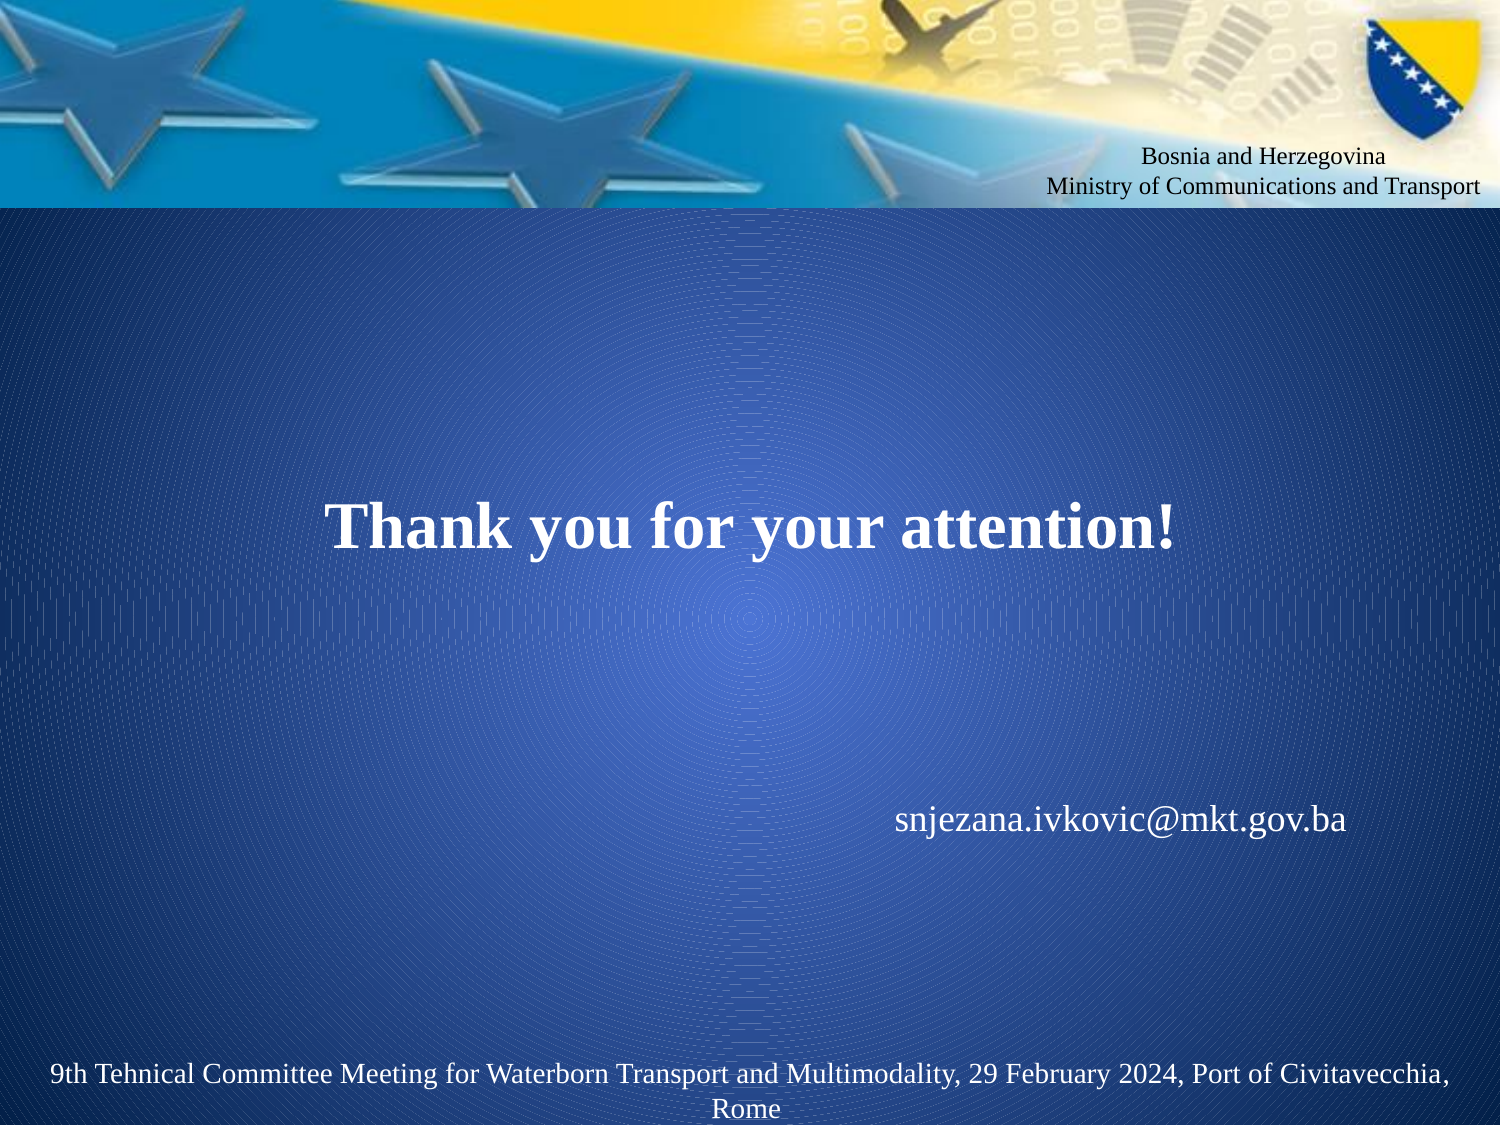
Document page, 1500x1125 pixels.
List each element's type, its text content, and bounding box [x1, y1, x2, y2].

text_box 9th Tehnical Committee Meeting for Waterborn Transport and Multimodality, 29 February 2024, Port of Civitavecchia, Rome [0, 1046, 1500, 1125]
picture [0, 0, 319, 192]
picture [337, 0, 1500, 209]
text_box snjezana.ivkovic@mkt.gov.ba [879, 786, 1412, 892]
text_box Thank you for your attention! [309, 456, 1194, 562]
